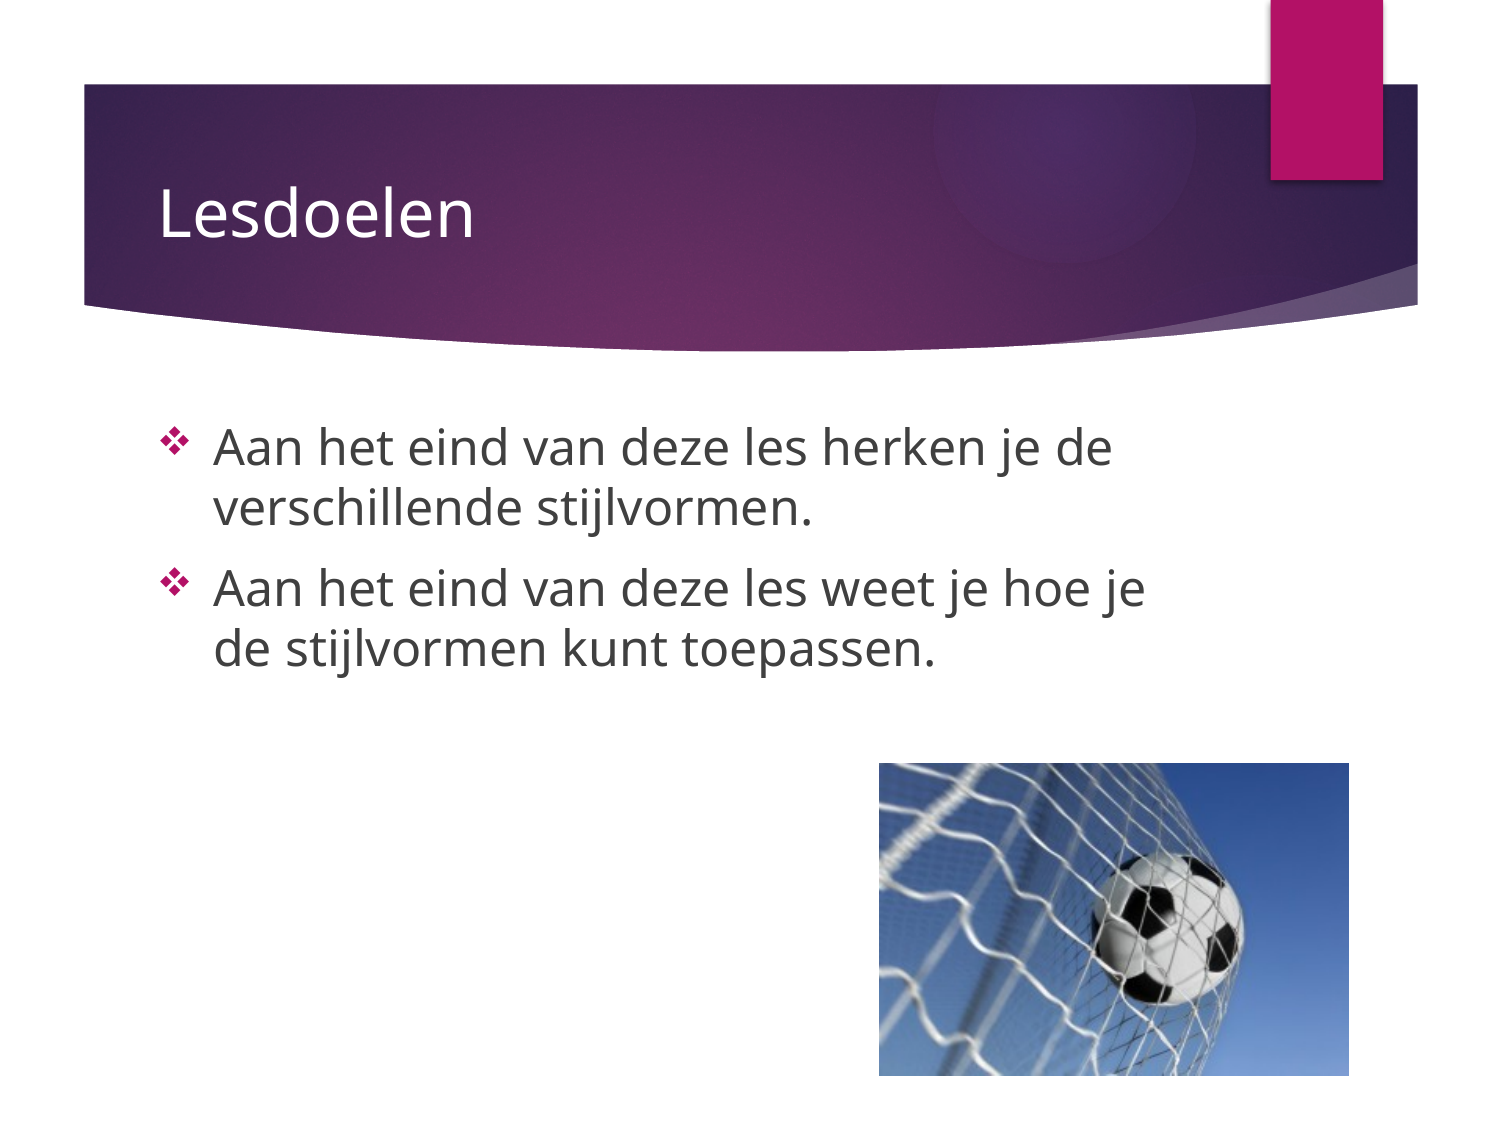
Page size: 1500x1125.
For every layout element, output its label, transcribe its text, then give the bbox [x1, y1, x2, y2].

picture [879, 762, 1349, 1076]
title Lesdoelen [142, 152, 1183, 269]
list Aan het eind van deze les herken je de verschillende stijlvormen. Aan het eind van deze les weet je hoe je de stijlvormen kunt toepassen. [141, 408, 1183, 988]
